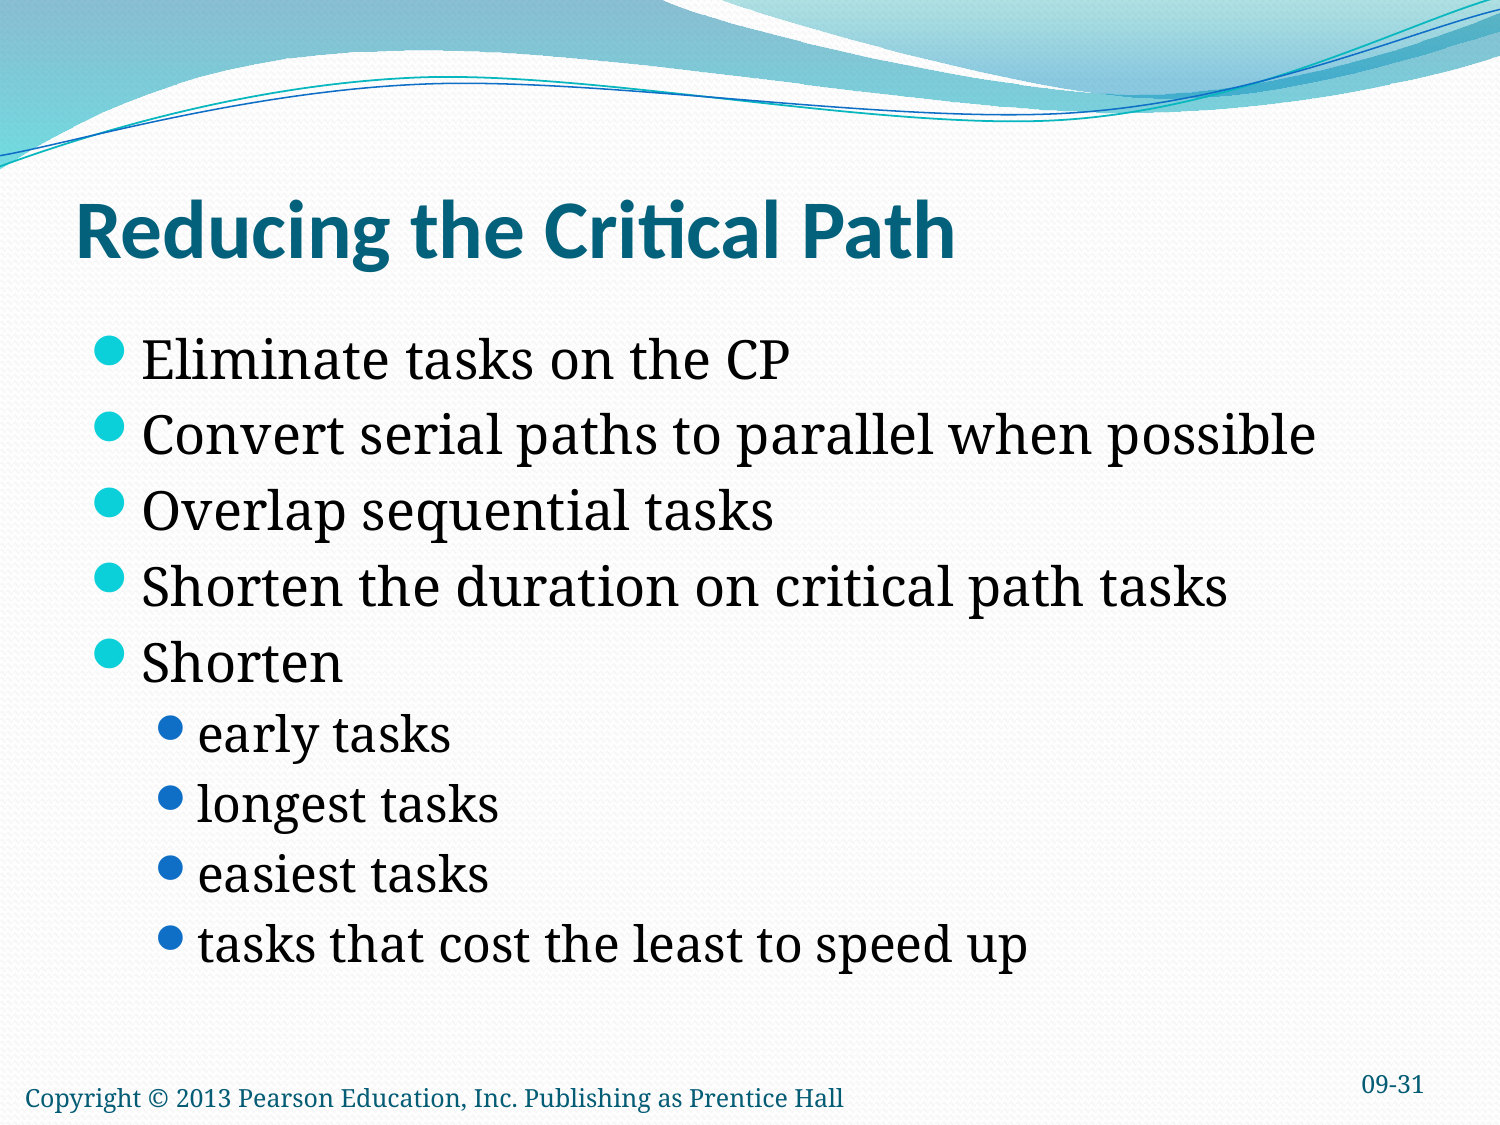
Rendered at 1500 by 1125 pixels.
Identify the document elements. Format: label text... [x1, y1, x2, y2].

slide_number 09-31 [1299, 1042, 1425, 1103]
list Eliminate tasks on the CP Convert serial paths to parallel when possible Overlap sequential tasks Shorten the duration on critical path tasks Shorten early tasks longest tasks easiest tasks tasks that cost the least to speed up [74, 317, 1426, 1038]
title Reducing the Critical Path [74, 87, 1426, 276]
